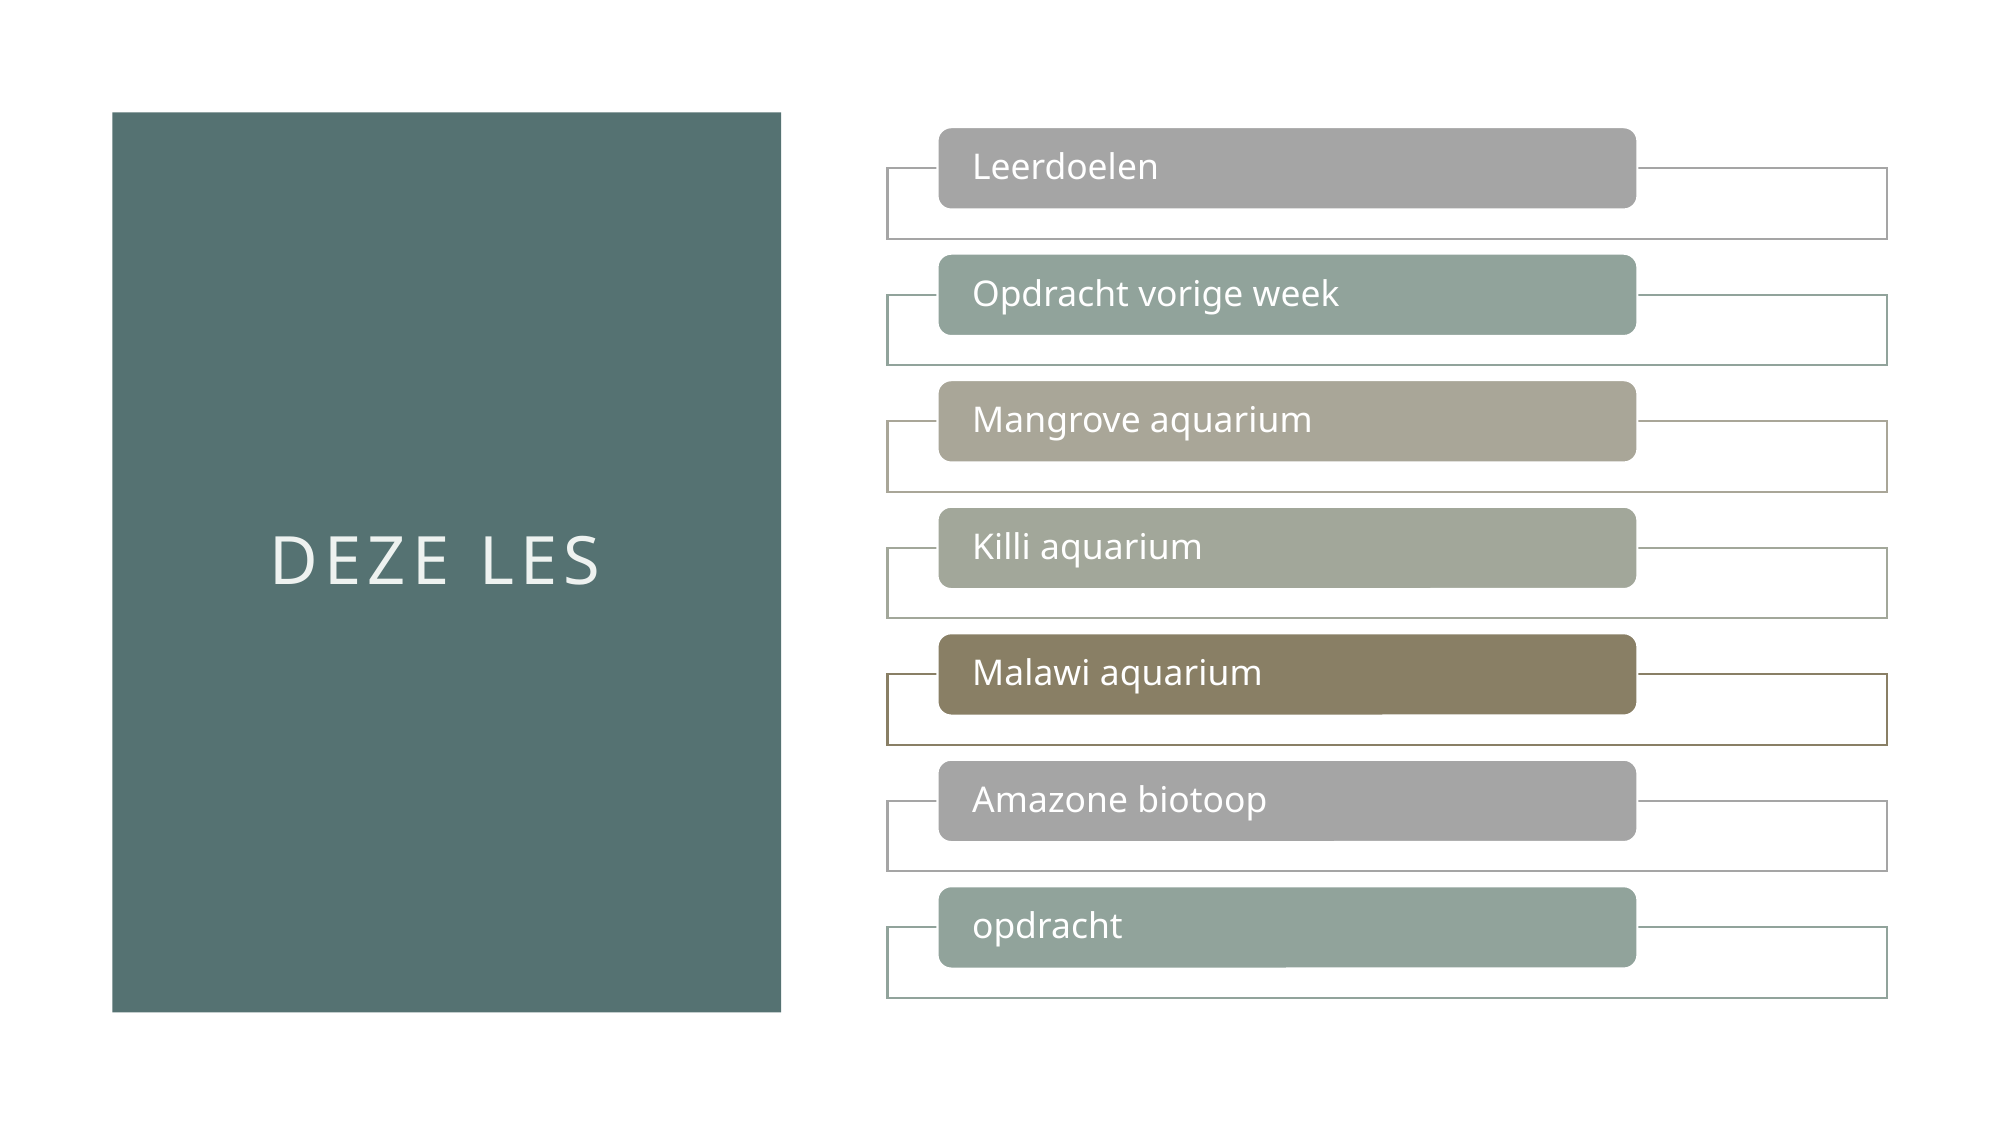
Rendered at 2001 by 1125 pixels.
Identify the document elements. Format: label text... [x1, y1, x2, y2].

title Deze les [225, 224, 669, 900]
text_box [111, 111, 782, 1013]
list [887, 112, 1888, 1013]
